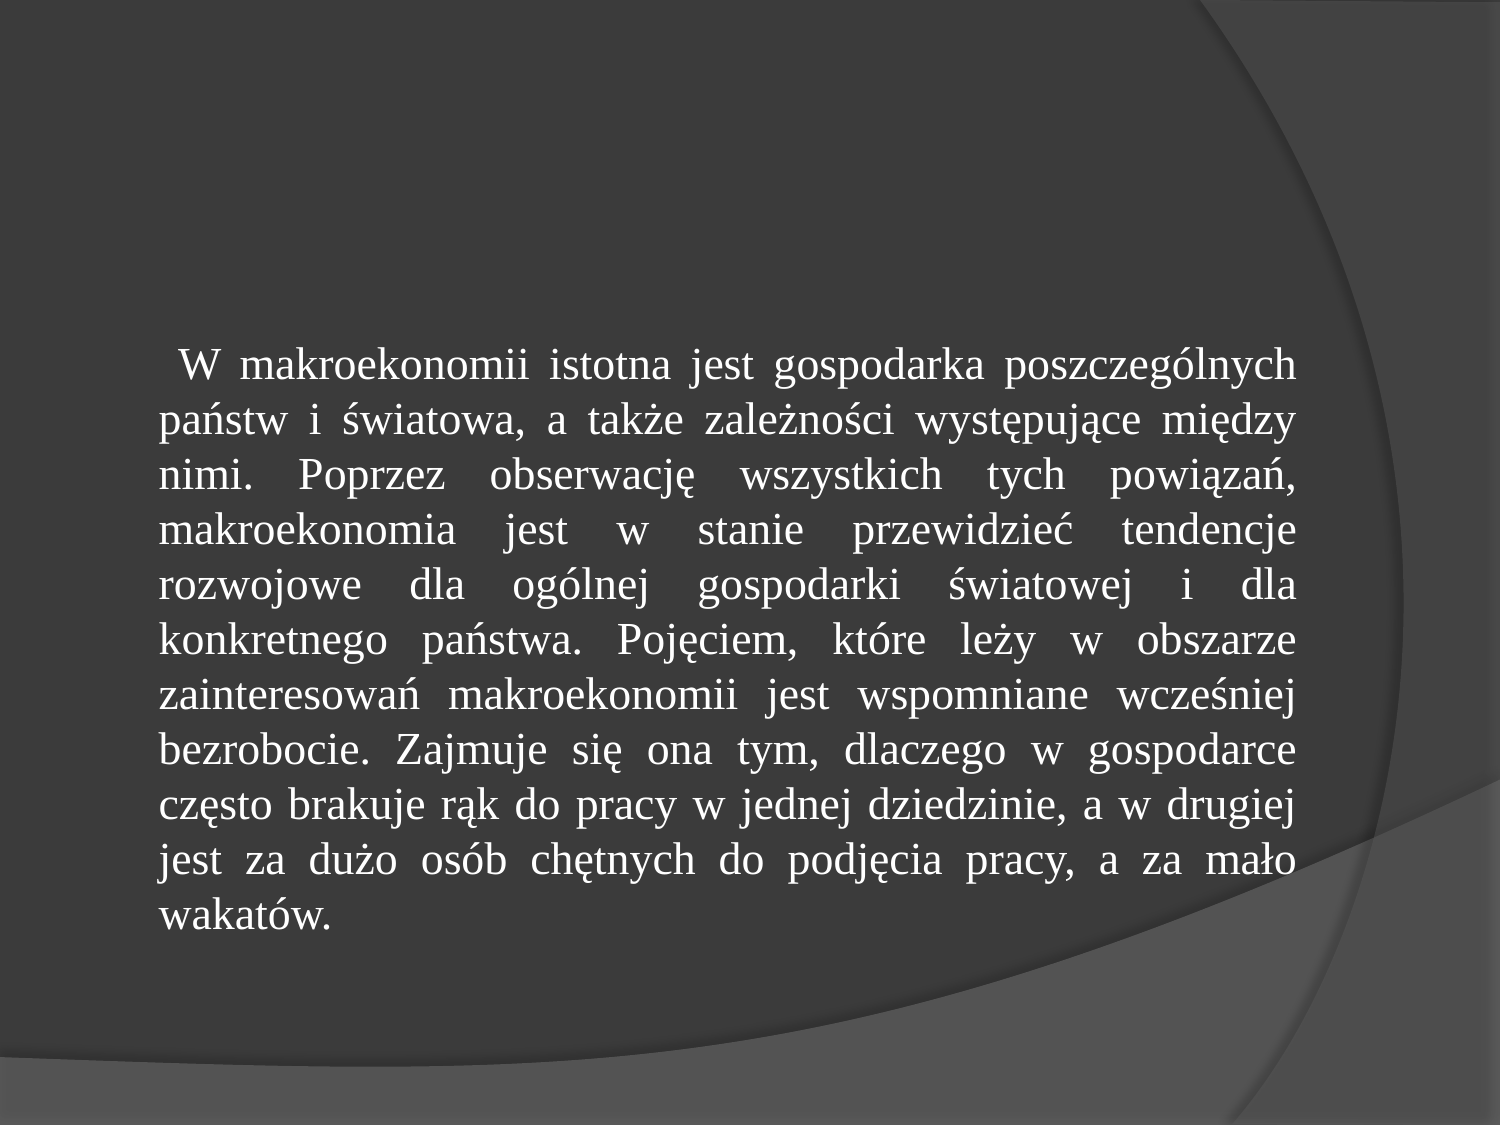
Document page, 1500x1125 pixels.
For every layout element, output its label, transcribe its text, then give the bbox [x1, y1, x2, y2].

list W makroekonomii istotna jest gospodarka poszczególnych państw i światowa, a także zależności występujące między nimi. Poprzez obserwację wszystkich tych powiązań, makroekonomia jest w stanie przewidzieć tendencje rozwojowe dla ogólnej gospodarki światowej i dla konkretnego państwa. Pojęciem, które leży w obszarze zainteresowań makroekonomii jest wspomniane wcześniej bezrobocie. Zajmuje się ona tym, dlaczego w gospodarce często brakuje rąk do pracy w jednej dziedzinie, a w drugiej jest za dużo osób chętnych do podjęcia pracy, a za mało wakatów. [75, 262, 1313, 1125]
